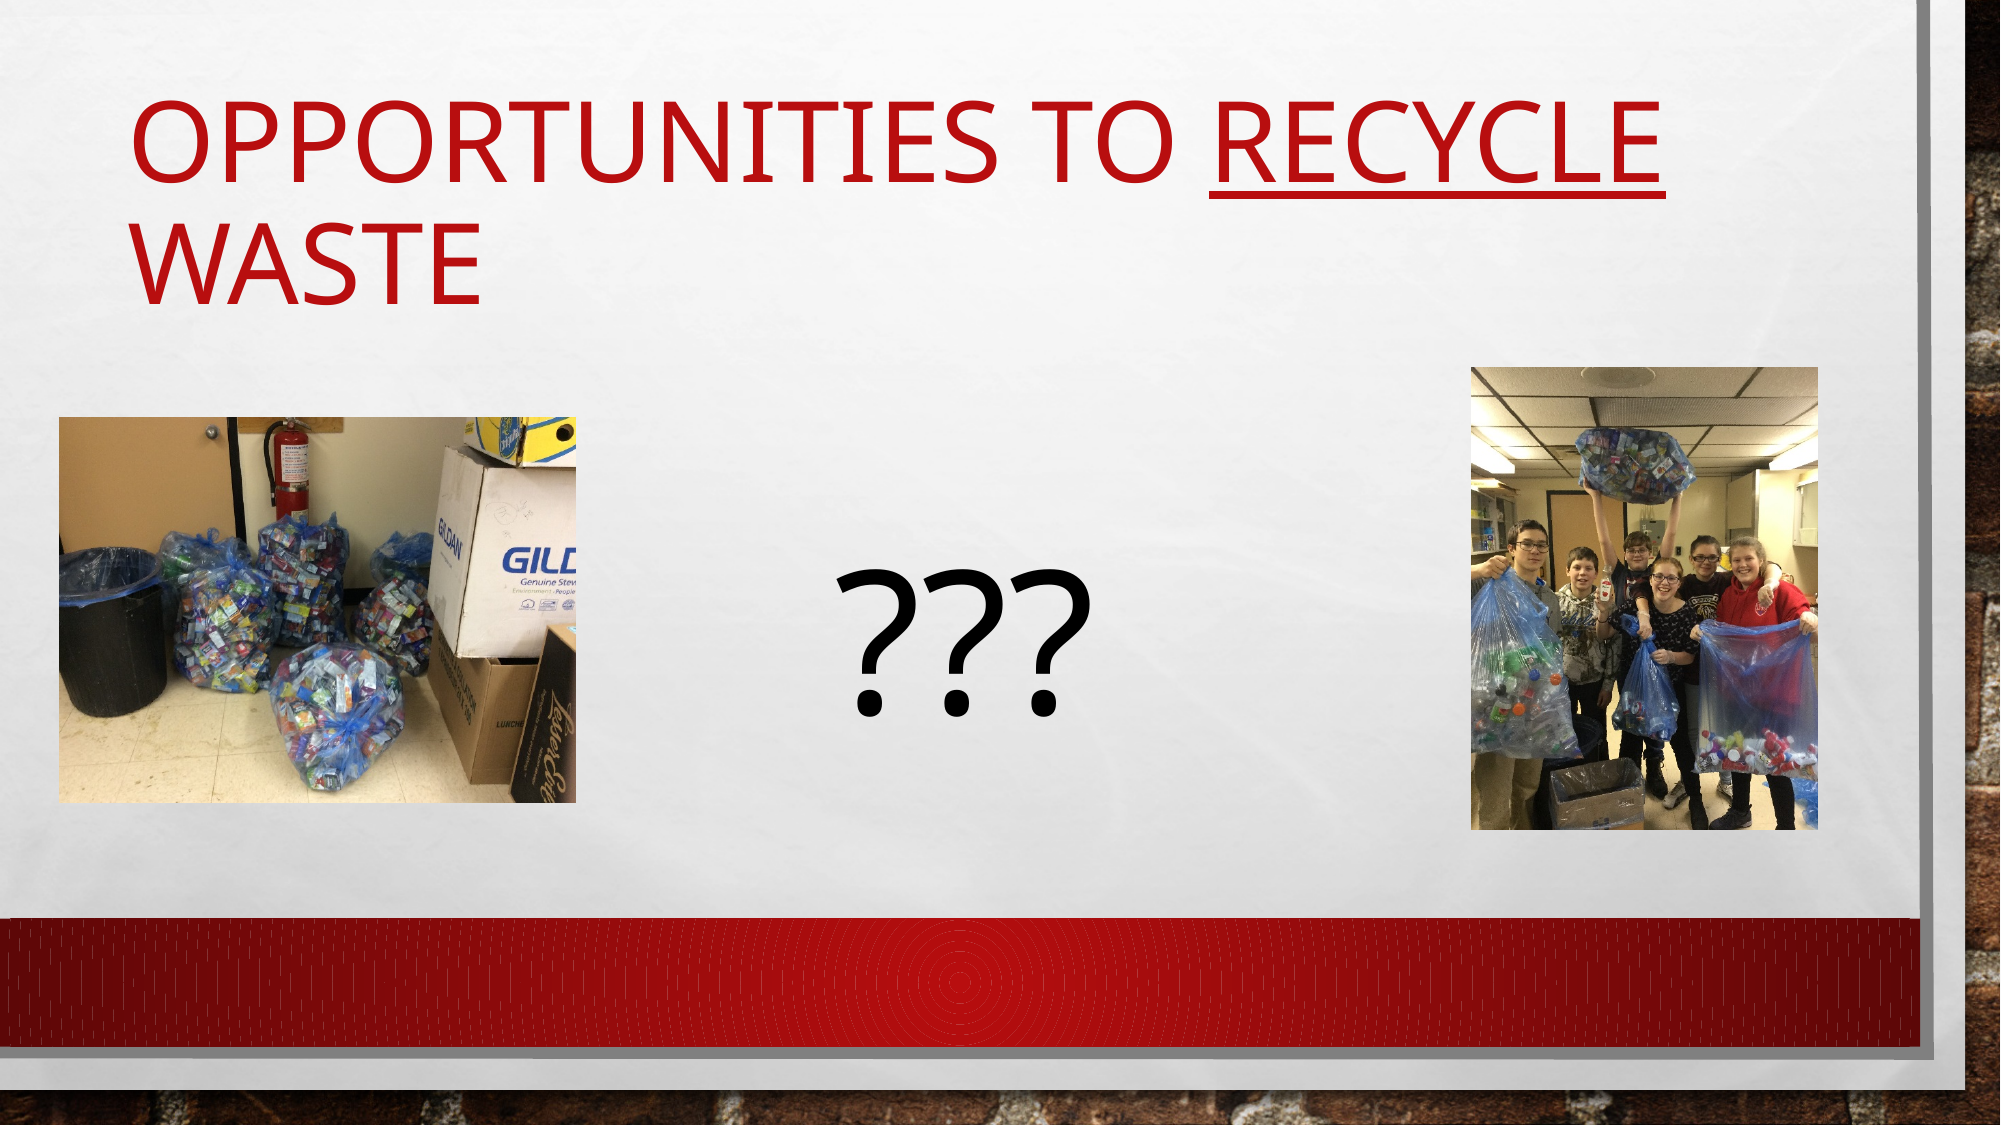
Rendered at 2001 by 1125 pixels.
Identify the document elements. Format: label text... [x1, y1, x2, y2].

picture [1471, 367, 1818, 830]
title Opportunities to ReCYCLE waste [112, 112, 1818, 302]
list ??? [112, 338, 1818, 882]
picture [59, 417, 576, 804]
picture [0, 0, 2000, 1125]
